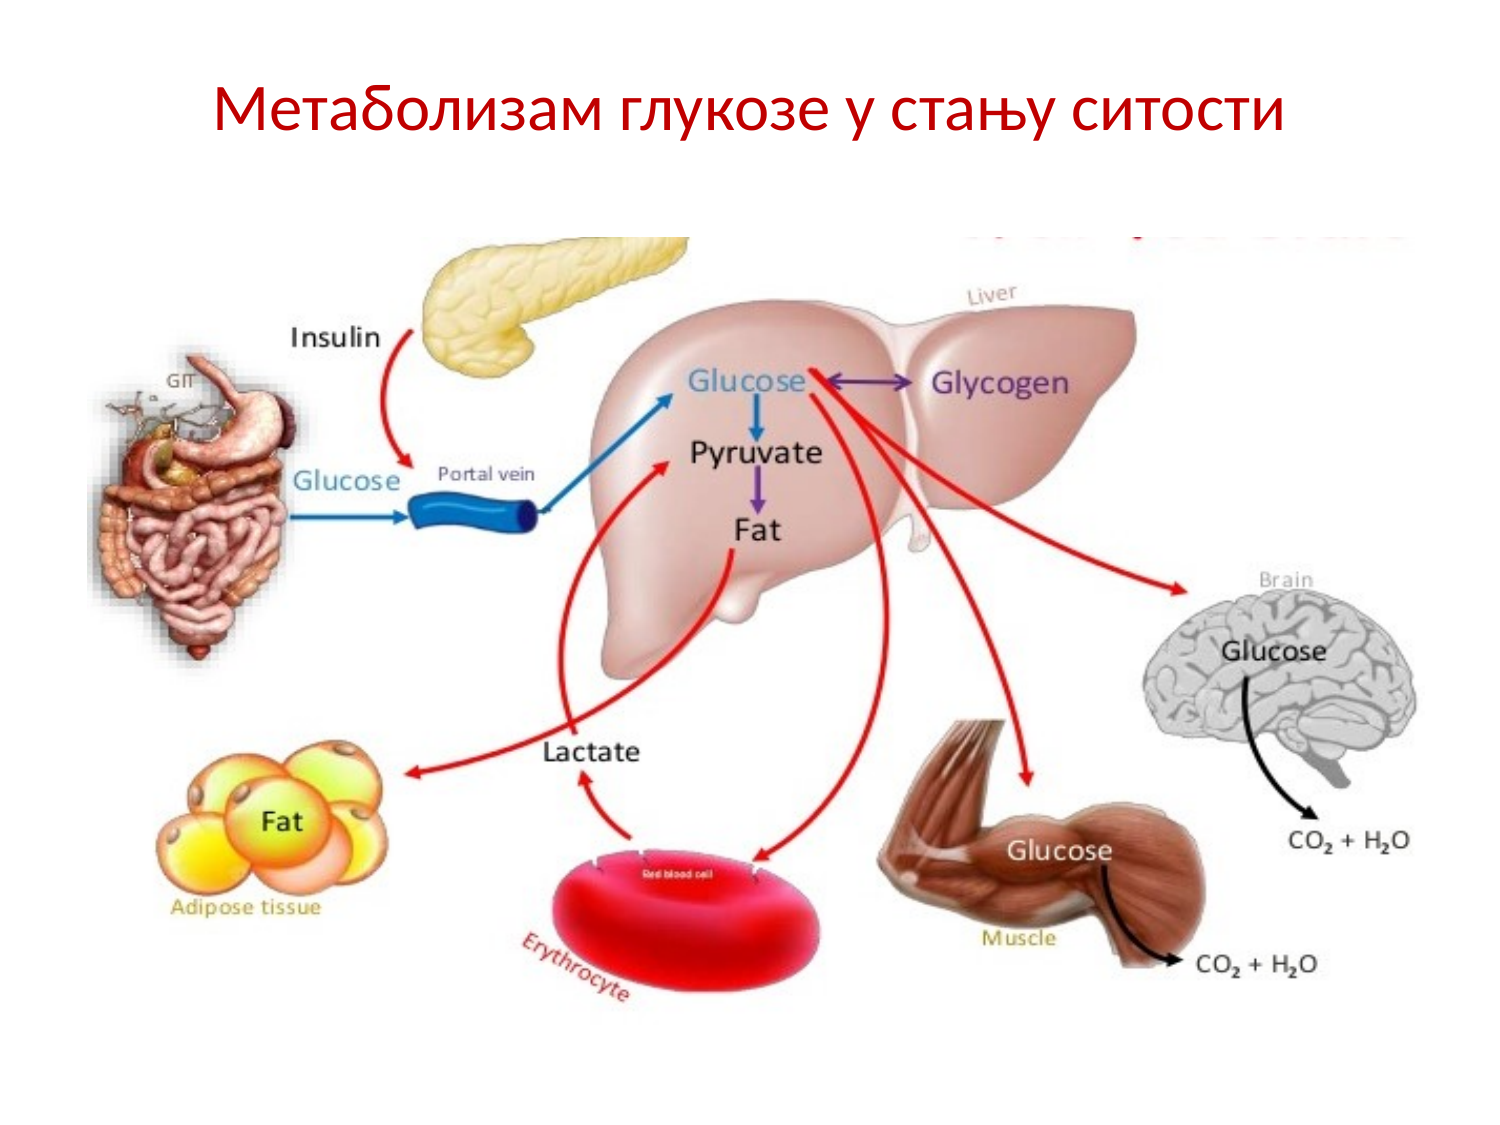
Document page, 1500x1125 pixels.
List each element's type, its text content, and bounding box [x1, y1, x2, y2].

title Метаболизам глукозе у стању ситости [75, 45, 1425, 163]
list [87, 237, 1426, 1026]
